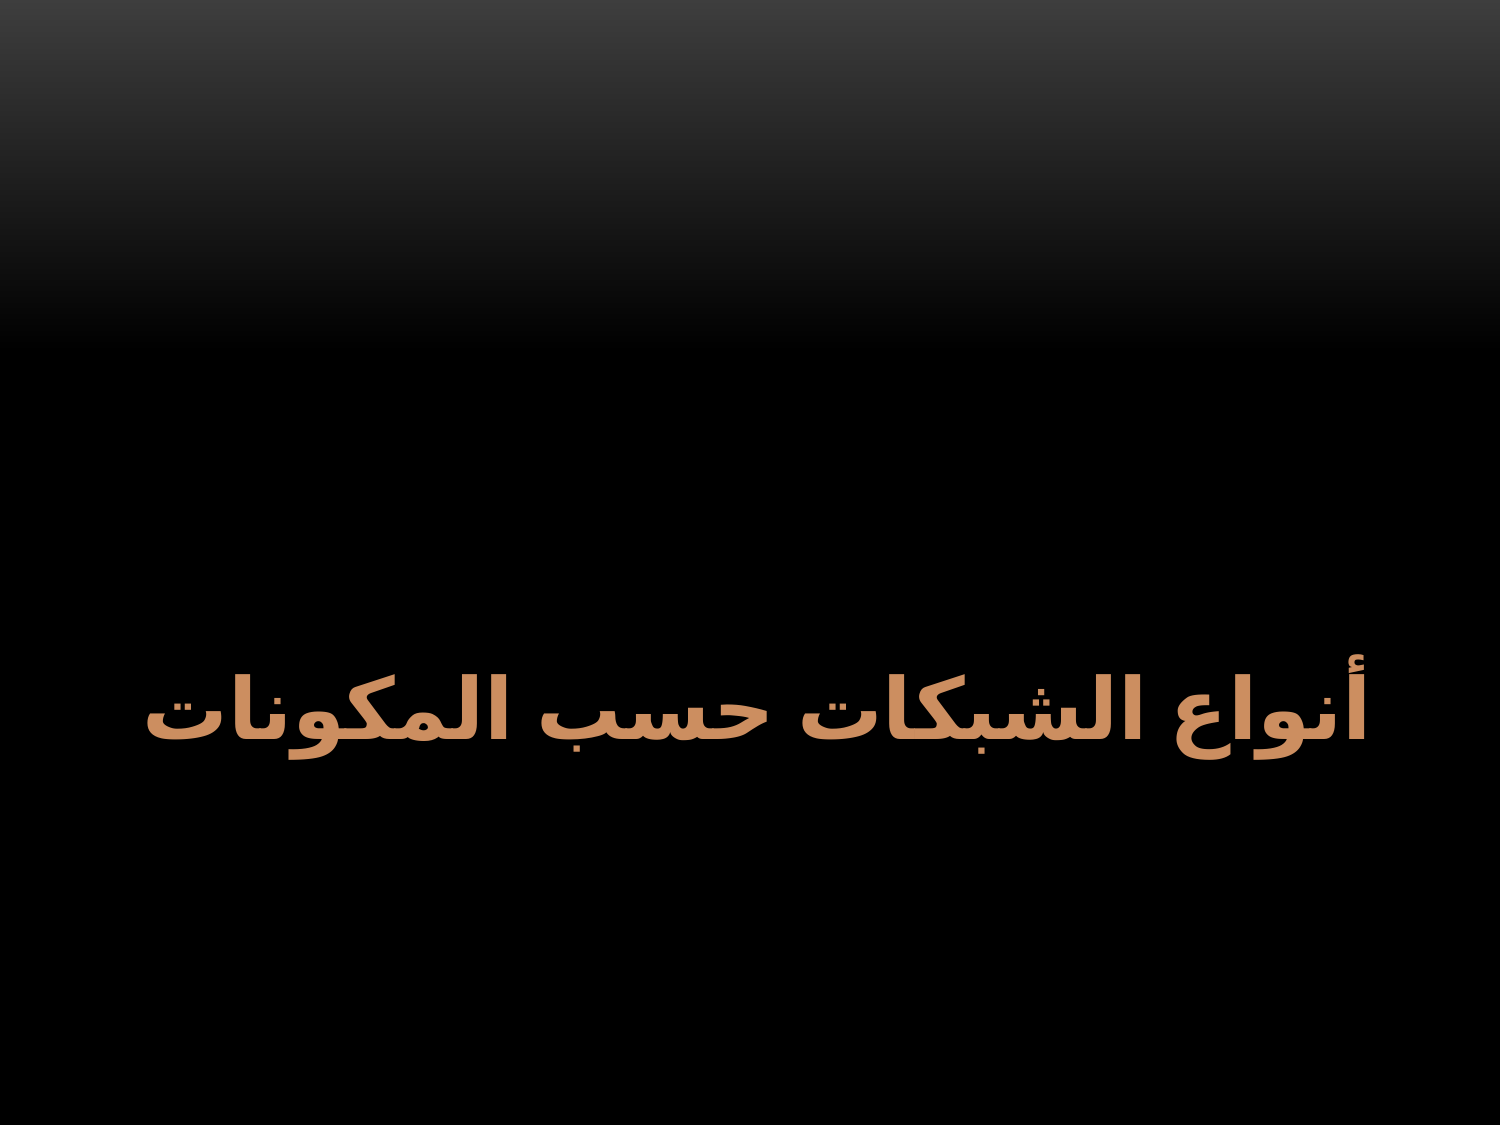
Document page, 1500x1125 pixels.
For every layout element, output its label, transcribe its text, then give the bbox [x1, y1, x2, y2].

list أنواع الشبكات حسب المكونات [99, 567, 1394, 815]
